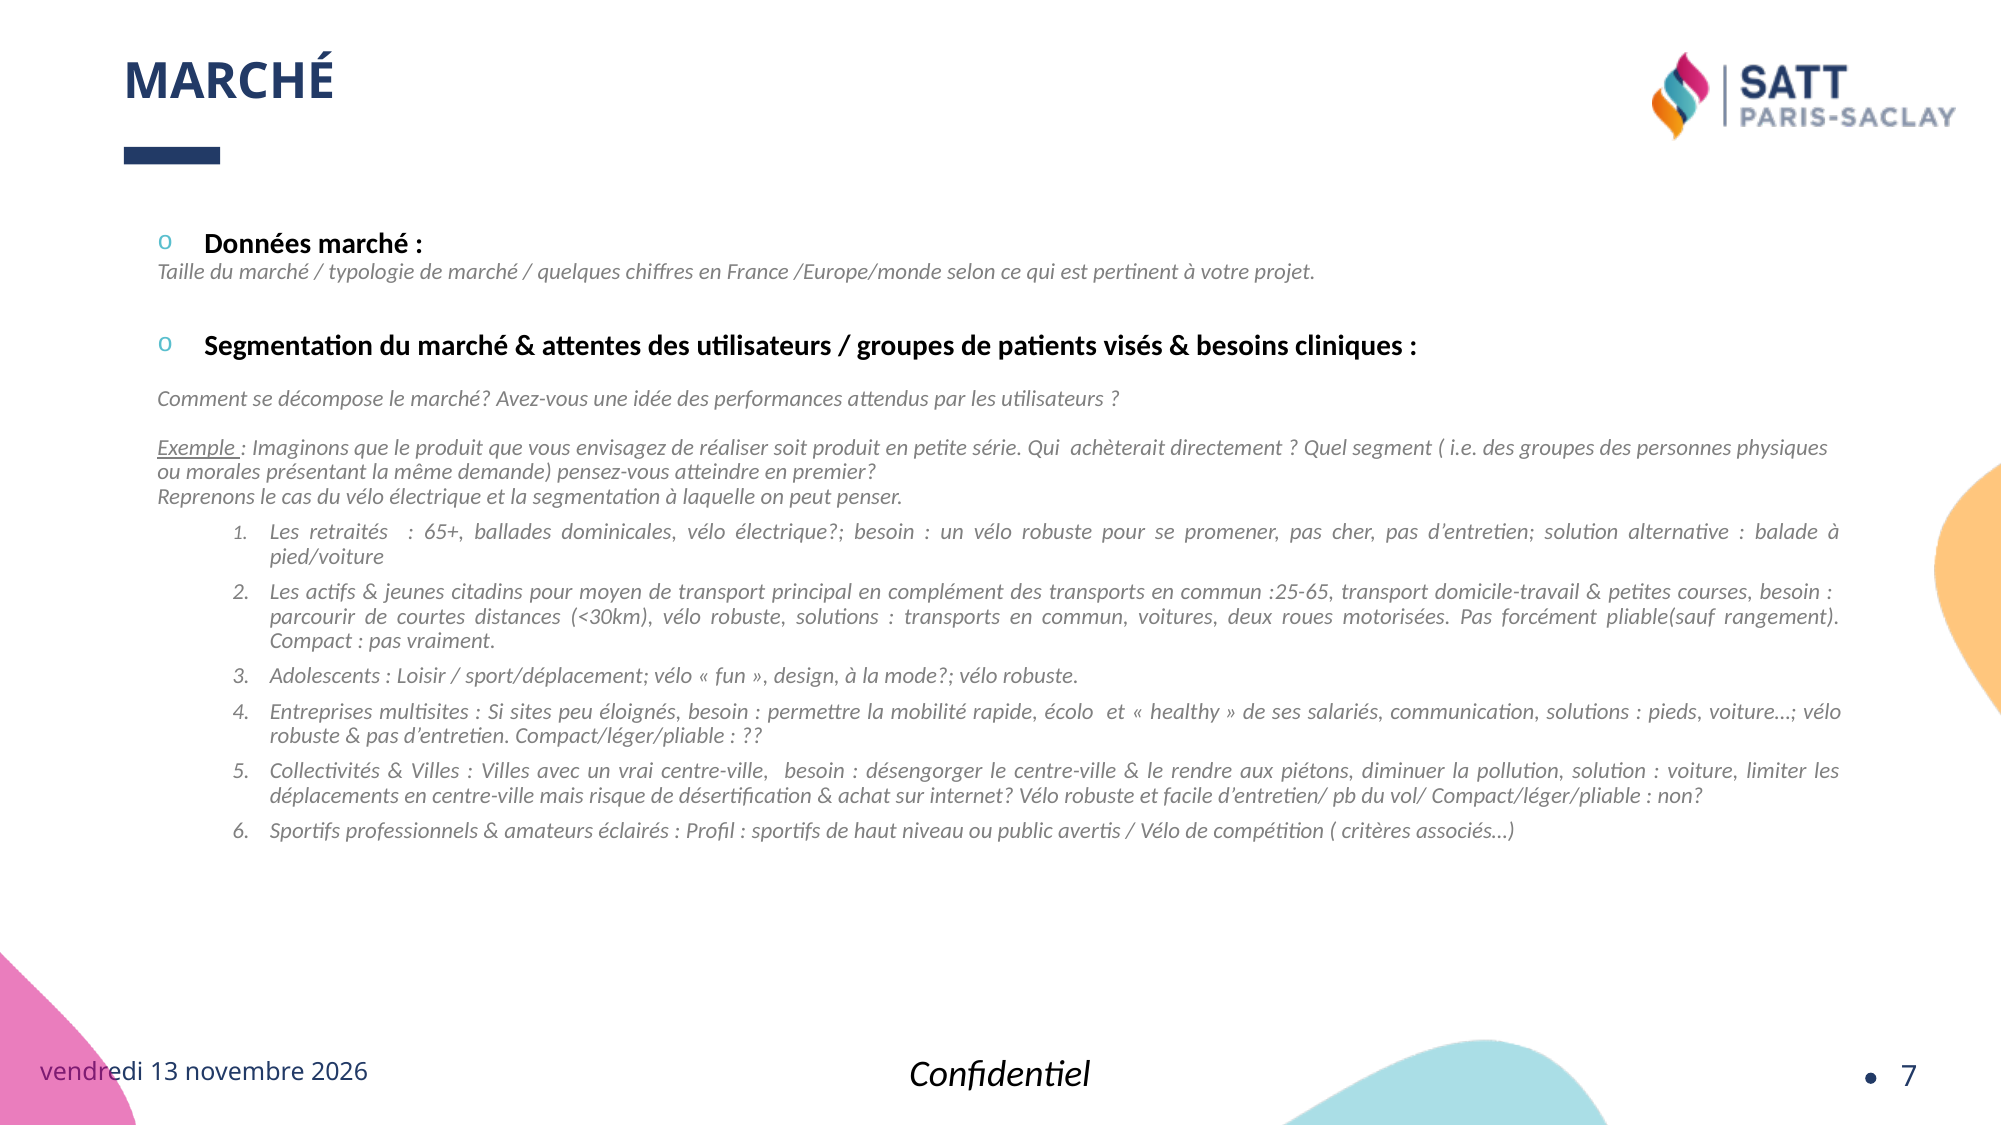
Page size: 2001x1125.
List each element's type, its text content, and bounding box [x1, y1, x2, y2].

text_box Confidentiel [0, 1042, 2000, 1125]
list Données marché : Taille du marché / typologie de marché / quelques chiffres en France /Europe/monde selon ce qui est pertinent à votre projet. Segmentation du marché & attentes des utilisateurs / groupes de patients visés & besoins cliniques : Comment se décompose le marché? Avez-vous une idée des performances attendus par les utilisateurs ? Exemple : Imaginons que le produit que vous envisagez de réaliser soit produit en petite série. Qui achèterait directement ? Quel segment ( i.e. des groupes des personnes physiques ou morales présentant la même demande) pensez-vous atteindre en premier? Reprenons le cas du vélo électrique et la segmentation à laquelle on peut penser. Les retraités : 65+, ballades dominicales, vélo électrique?; besoin : un vélo robuste pour se promener, pas cher, pas d’entretien; solution alternative : balade à pied/voiture Les actifs & jeunes citadins pour moyen de transport principal en complément des transports en commun :25-65, transport domicile-travail & petites courses, besoin : parcourir de courtes distances (<30km), vélo robuste, solutions : transports en commun, voitures, deux roues motorisées. Pas forcément pliable(sauf rangement). Compact : pas vraiment. Adolescents : Loisir / sport/déplacement; vélo « fun », design, à la mode?; vélo robuste. Entreprises multisites : Si sites peu éloignés, besoin : permettre la mobilité rapide, écolo et « healthy » de ses salariés, communication, solutions : pieds, voiture…; vélo robuste & pas d’entretien. Compact/léger/pliable : ?? Collectivités & Villes : Villes avec un vrai centre-ville, besoin : désengorger le centre-ville & le rendre aux piétons, diminuer la pollution, solution : voiture, limiter les déplacements en centre-ville mais risque de désertification & achat sur internet? Vélo robuste et facile d’entretien/ pb du vol/ Compact/léger/pliable : non? Sportifs professionnels & amateurs éclairés : Profil : sportifs de haut niveau ou public avertis / Vélo de compétition ( critères associés…) [142, 221, 1858, 975]
title Marché [108, 0, 1217, 165]
picture [1652, 52, 1956, 141]
